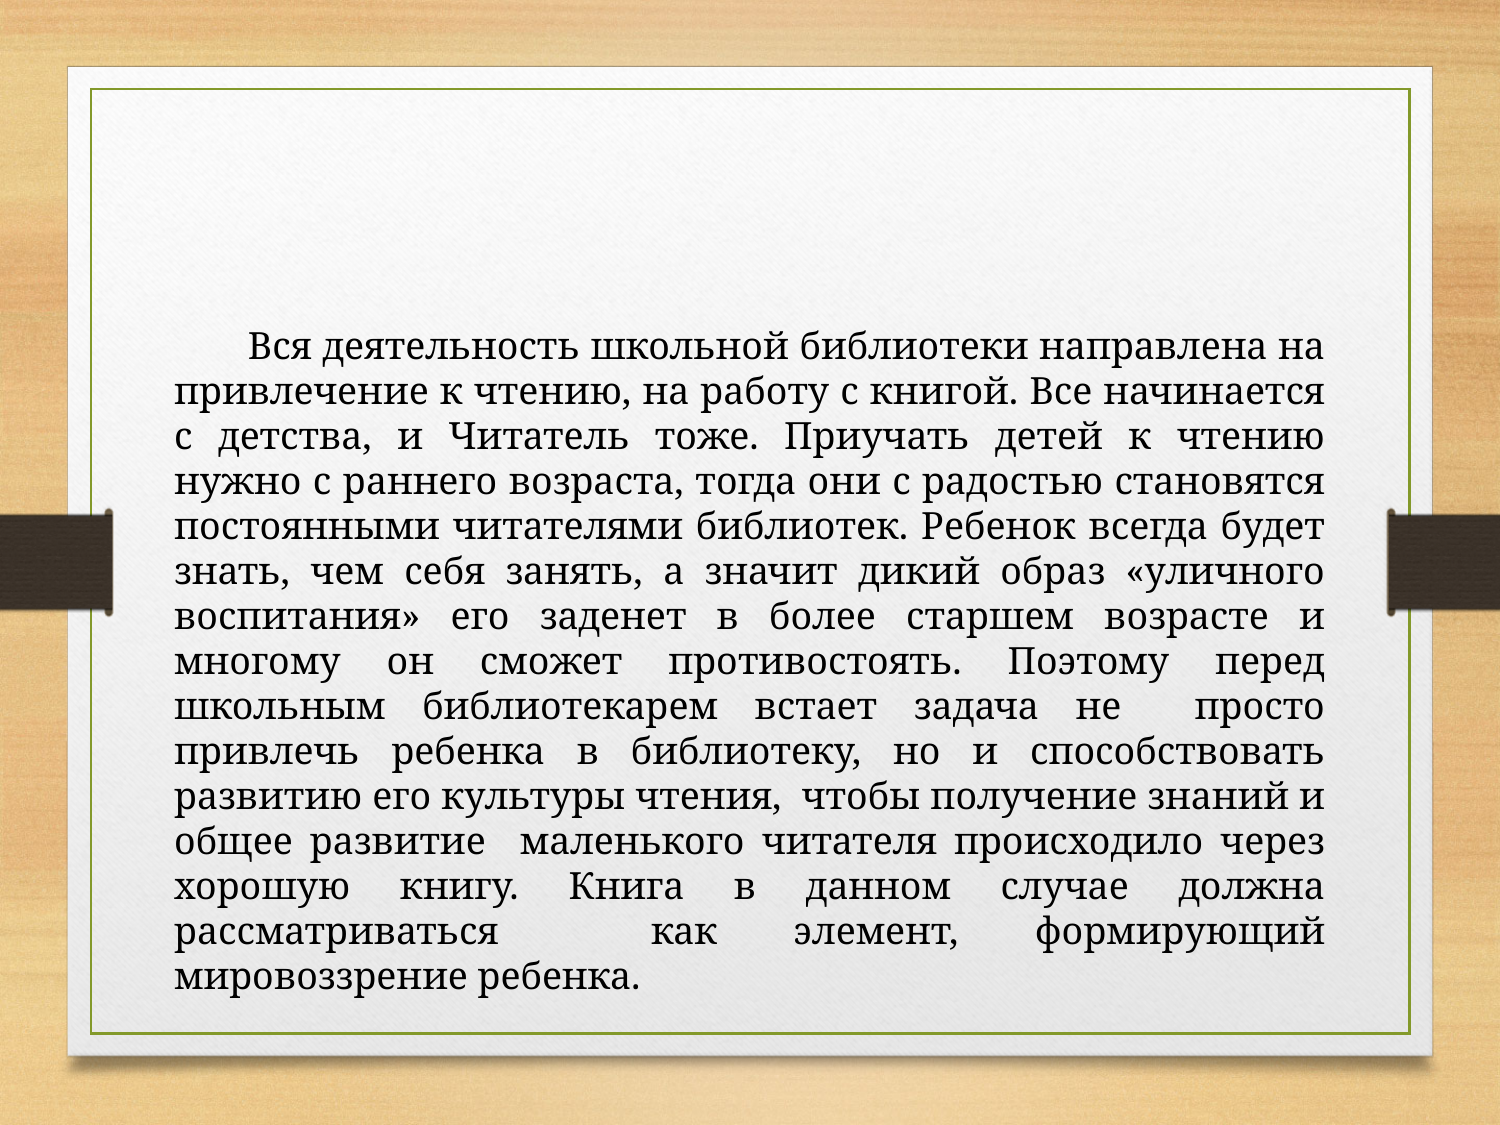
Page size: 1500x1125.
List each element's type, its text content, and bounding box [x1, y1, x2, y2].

picture [0, 0, 1500, 1125]
text_box Вся деятельность школьной библиотеки направлена на привлечение к чтению, на работу с книгой. Все начинается с детства, и Читатель тоже. Приучать детей к чтению нужно с раннего возраста, тогда они с радостью становятся постоянными читателями библиотек. Ребенок всегда будет знать, чем себя занять, а значит дикий образ «уличного воспитания» его заденет в более старшем возрасте и многому он сможет противостоять. Поэтому перед школьным библиотекарем встает задача не просто привлечь ребенка в библиотеку, но и способствовать развитию его культуры чтения, чтобы получение знаний и общее развитие маленького читателя происходило через хорошую книгу. Книга в данном случае должна рассматриваться как элемент, формирующий мировоззрение ребенка. [159, 314, 1341, 1005]
